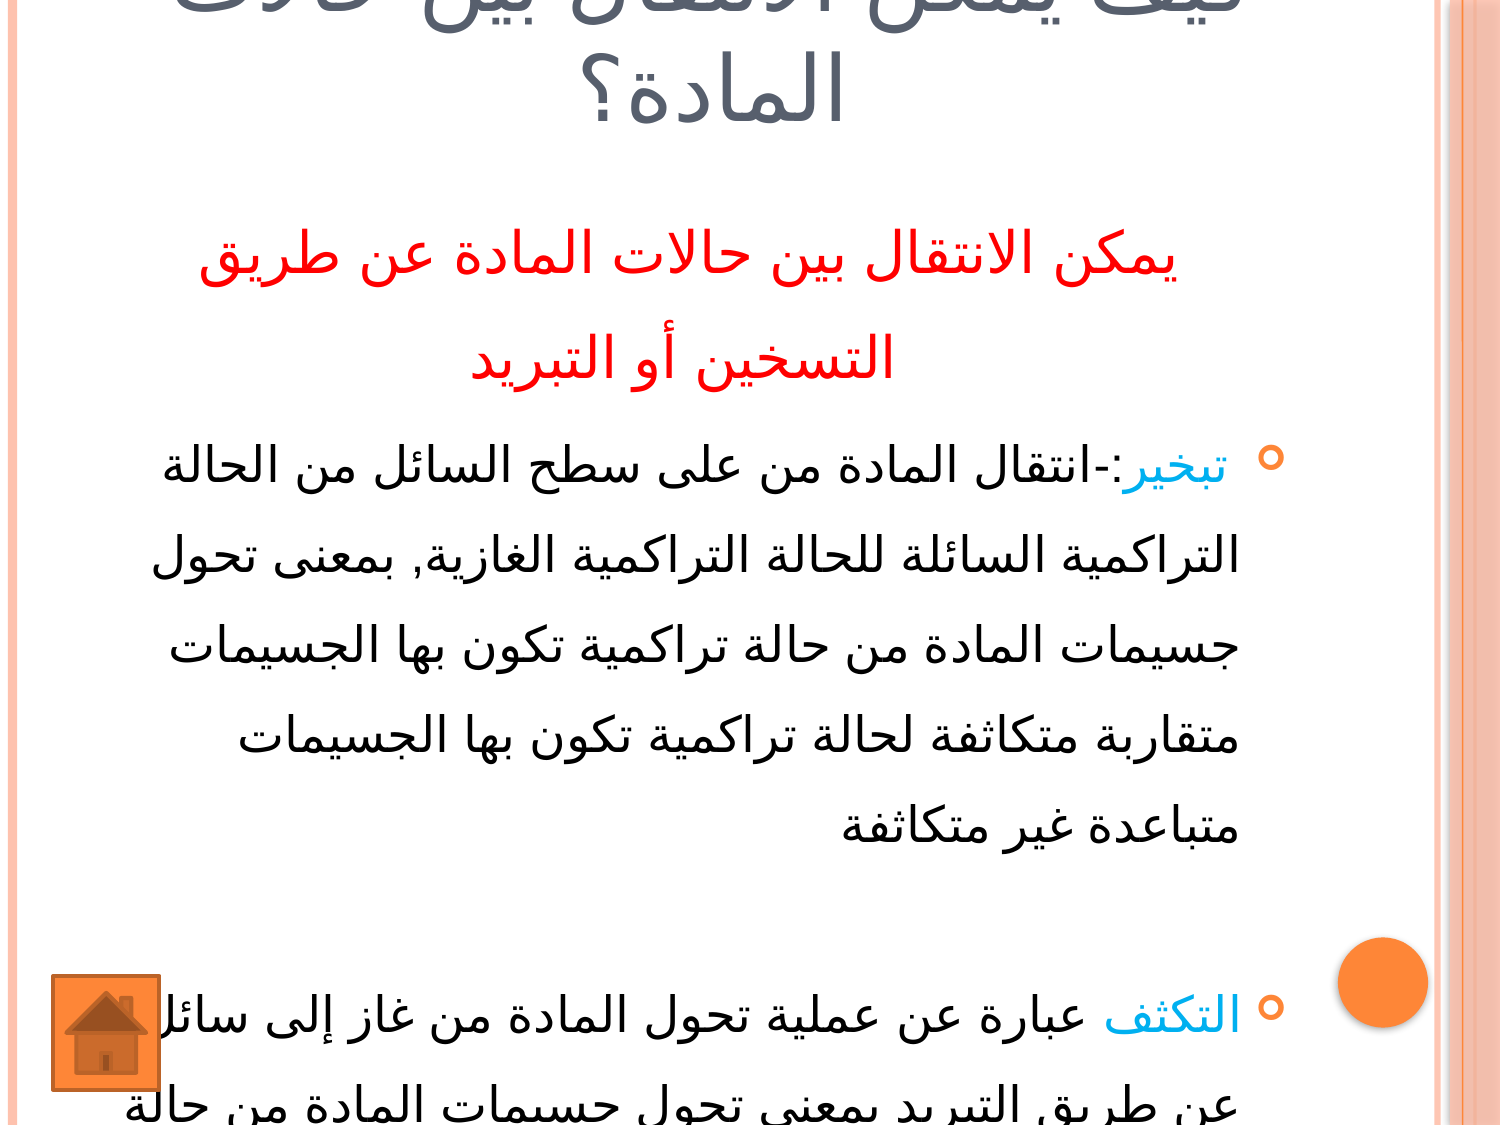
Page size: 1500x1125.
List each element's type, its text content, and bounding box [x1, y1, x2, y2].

list يمكن الانتقال بين حالات المادة عن طريق التسخين أو التبريد تبخير:-انتقال المادة من على سطح السائل من الحالة التراكمية السائلة للحالة التراكمية الغازية, بمعنى تحول جسيمات المادة من حالة تراكمية تكون بها الجسيمات متقاربة متكاثفة لحالة تراكمية تكون بها الجسيمات متباعدة غير متكاثفة التكثف عبارة عن عملية تحول المادة من غاز إلى سائل عن طريق التبريد بمعنى تحول جسيمات المادة من حالة تراكمية تكون بها الجسيمات متباعدة لحالة تراكمية تكون بها الجسيمات متقاربة ومتكاثفة [76, 172, 1302, 1035]
text_box [51, 974, 161, 1092]
title كيف يمكن الانتقال بين حالات المادة؟ [100, 0, 1326, 148]
